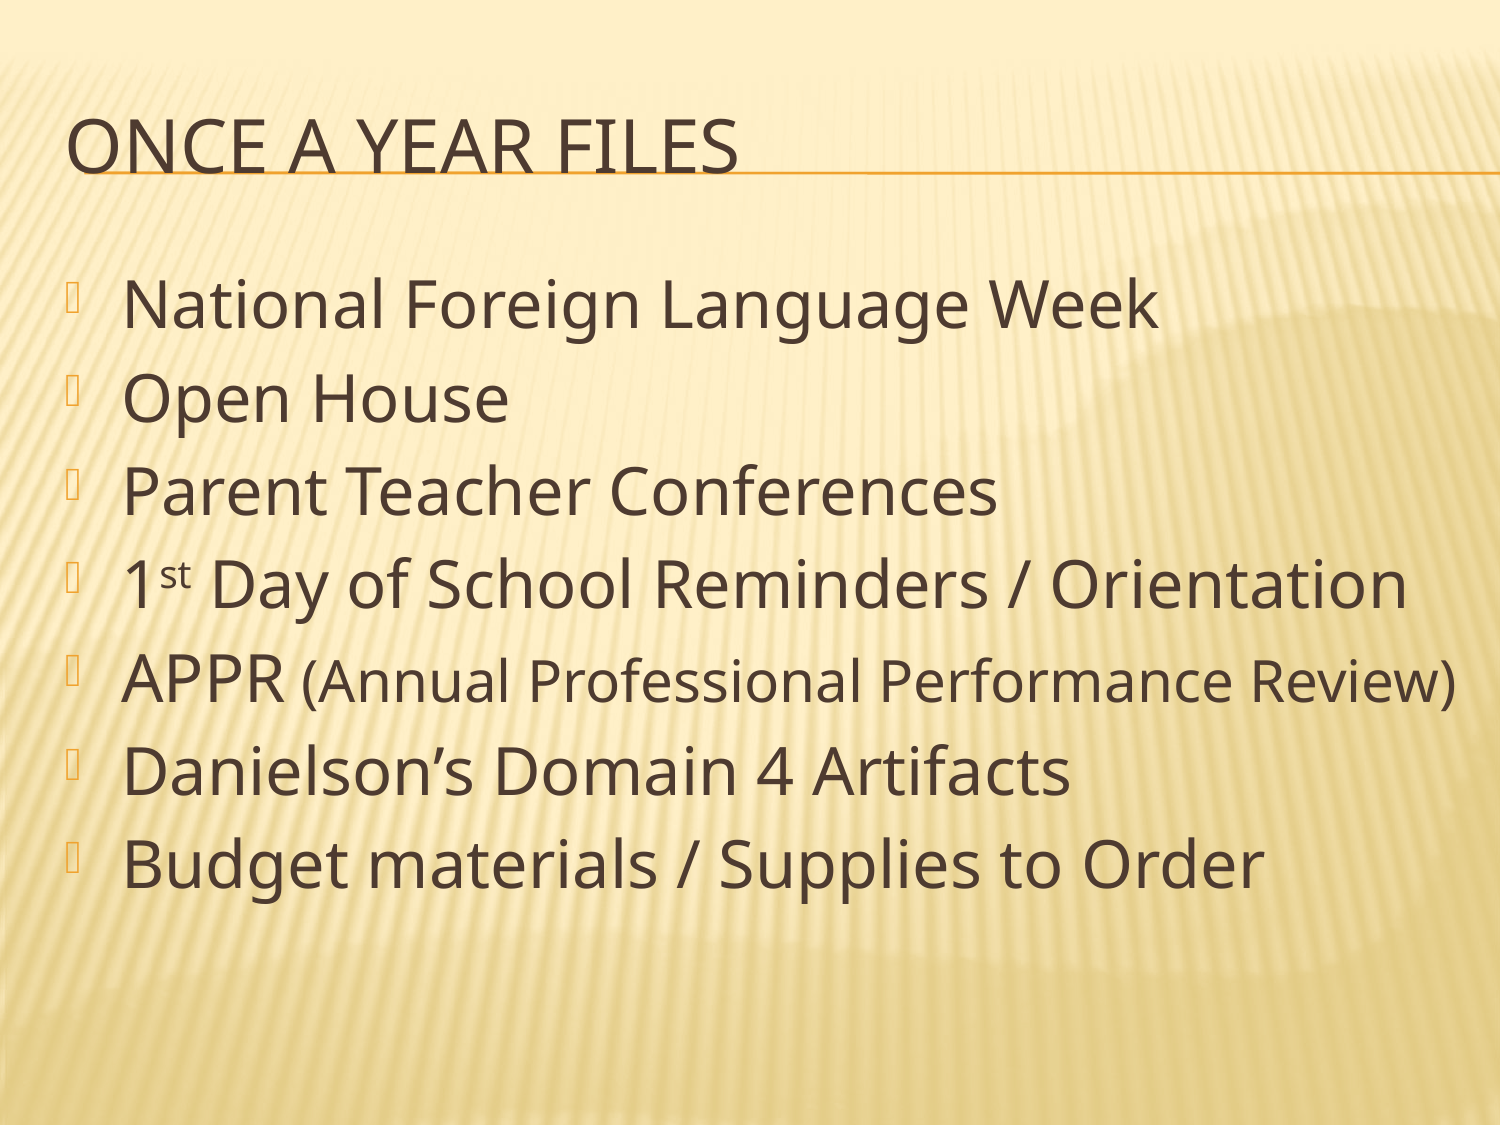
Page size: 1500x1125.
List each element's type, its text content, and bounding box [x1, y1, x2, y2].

title Once a year files [50, 75, 1475, 213]
list National Foreign Language Week Open House Parent Teacher Conferences 1st Day of School Reminders / Orientation APPR (Annual Professional Performance Review) Danielson’s Domain 4 Artifacts Budget materials / Supplies to Order [50, 254, 1475, 998]
